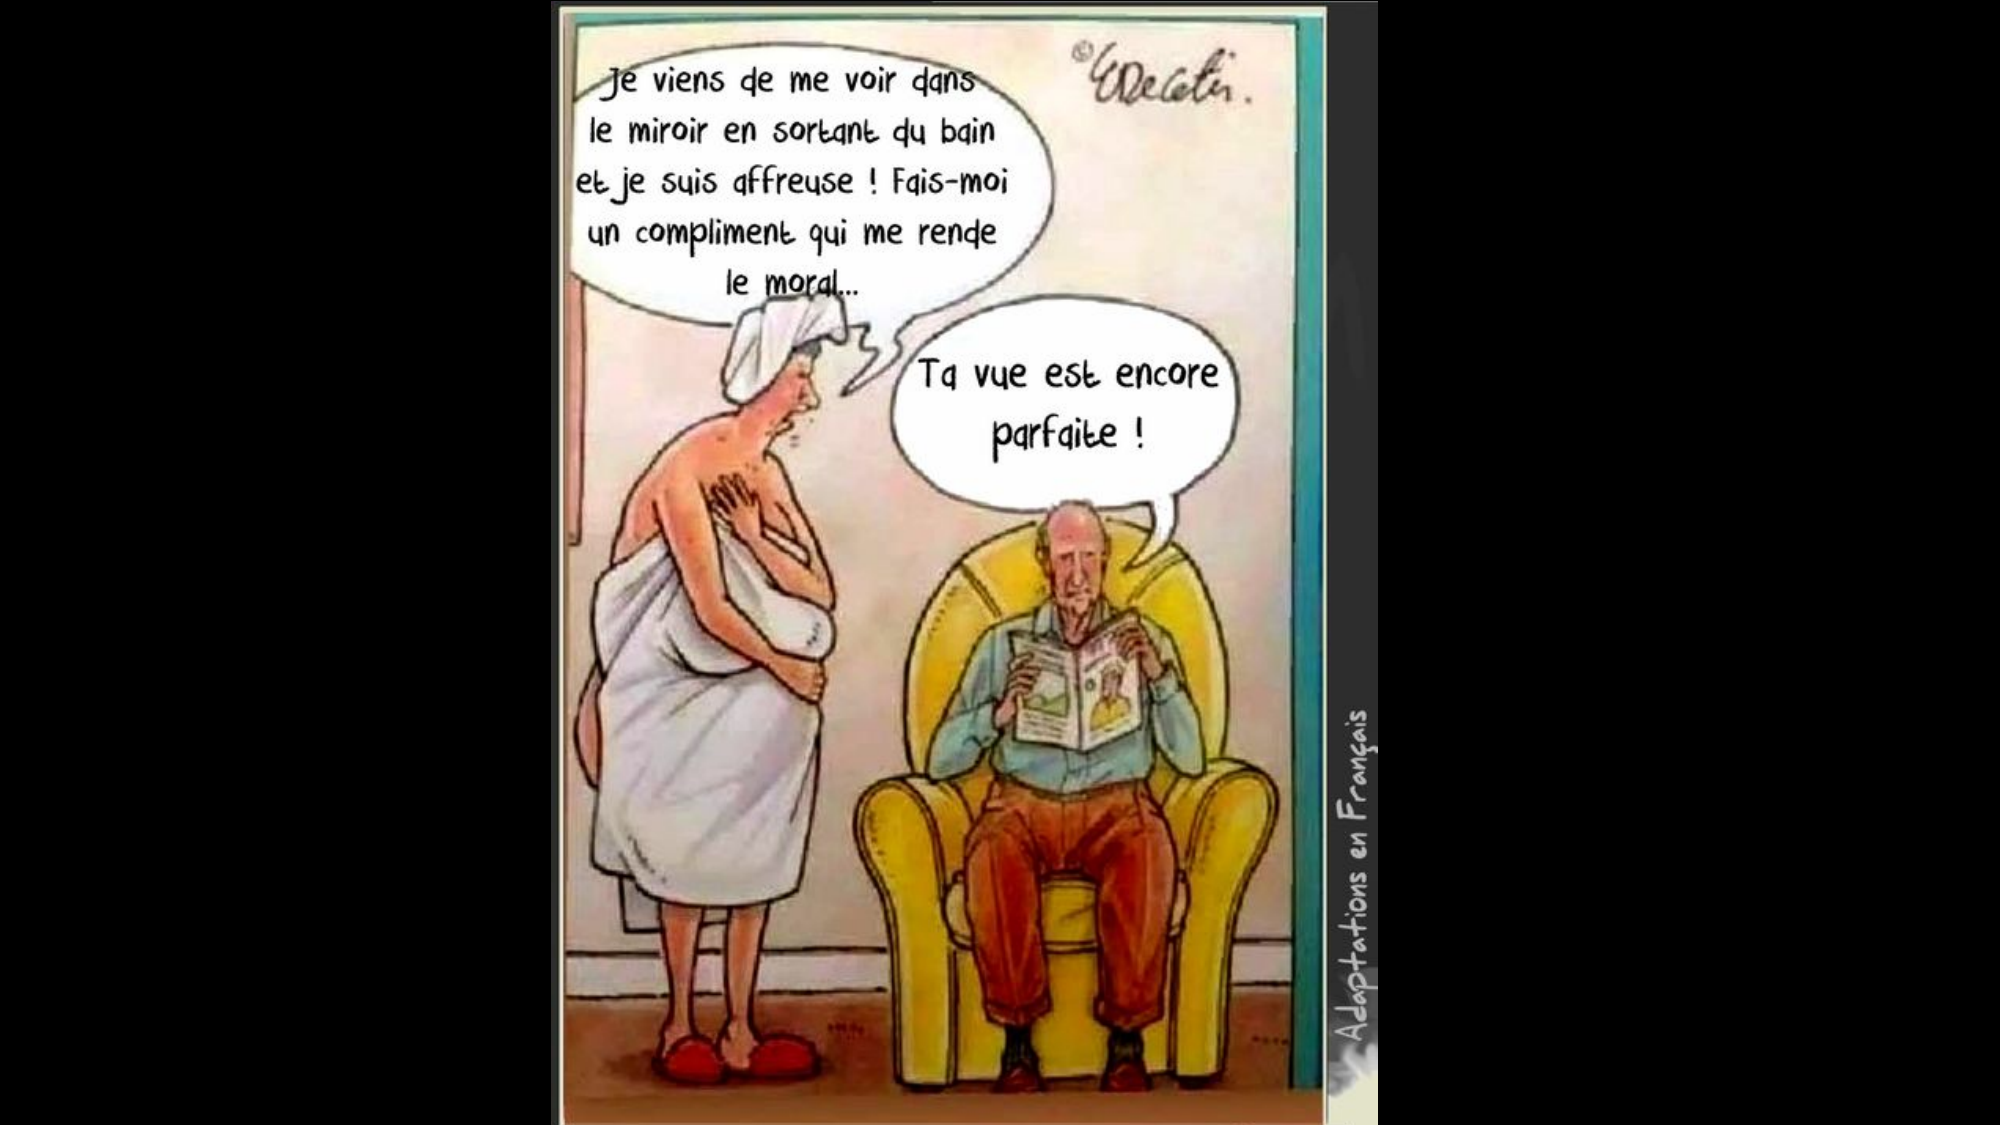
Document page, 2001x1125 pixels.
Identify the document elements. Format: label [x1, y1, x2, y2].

list [551, 1, 1378, 1125]
